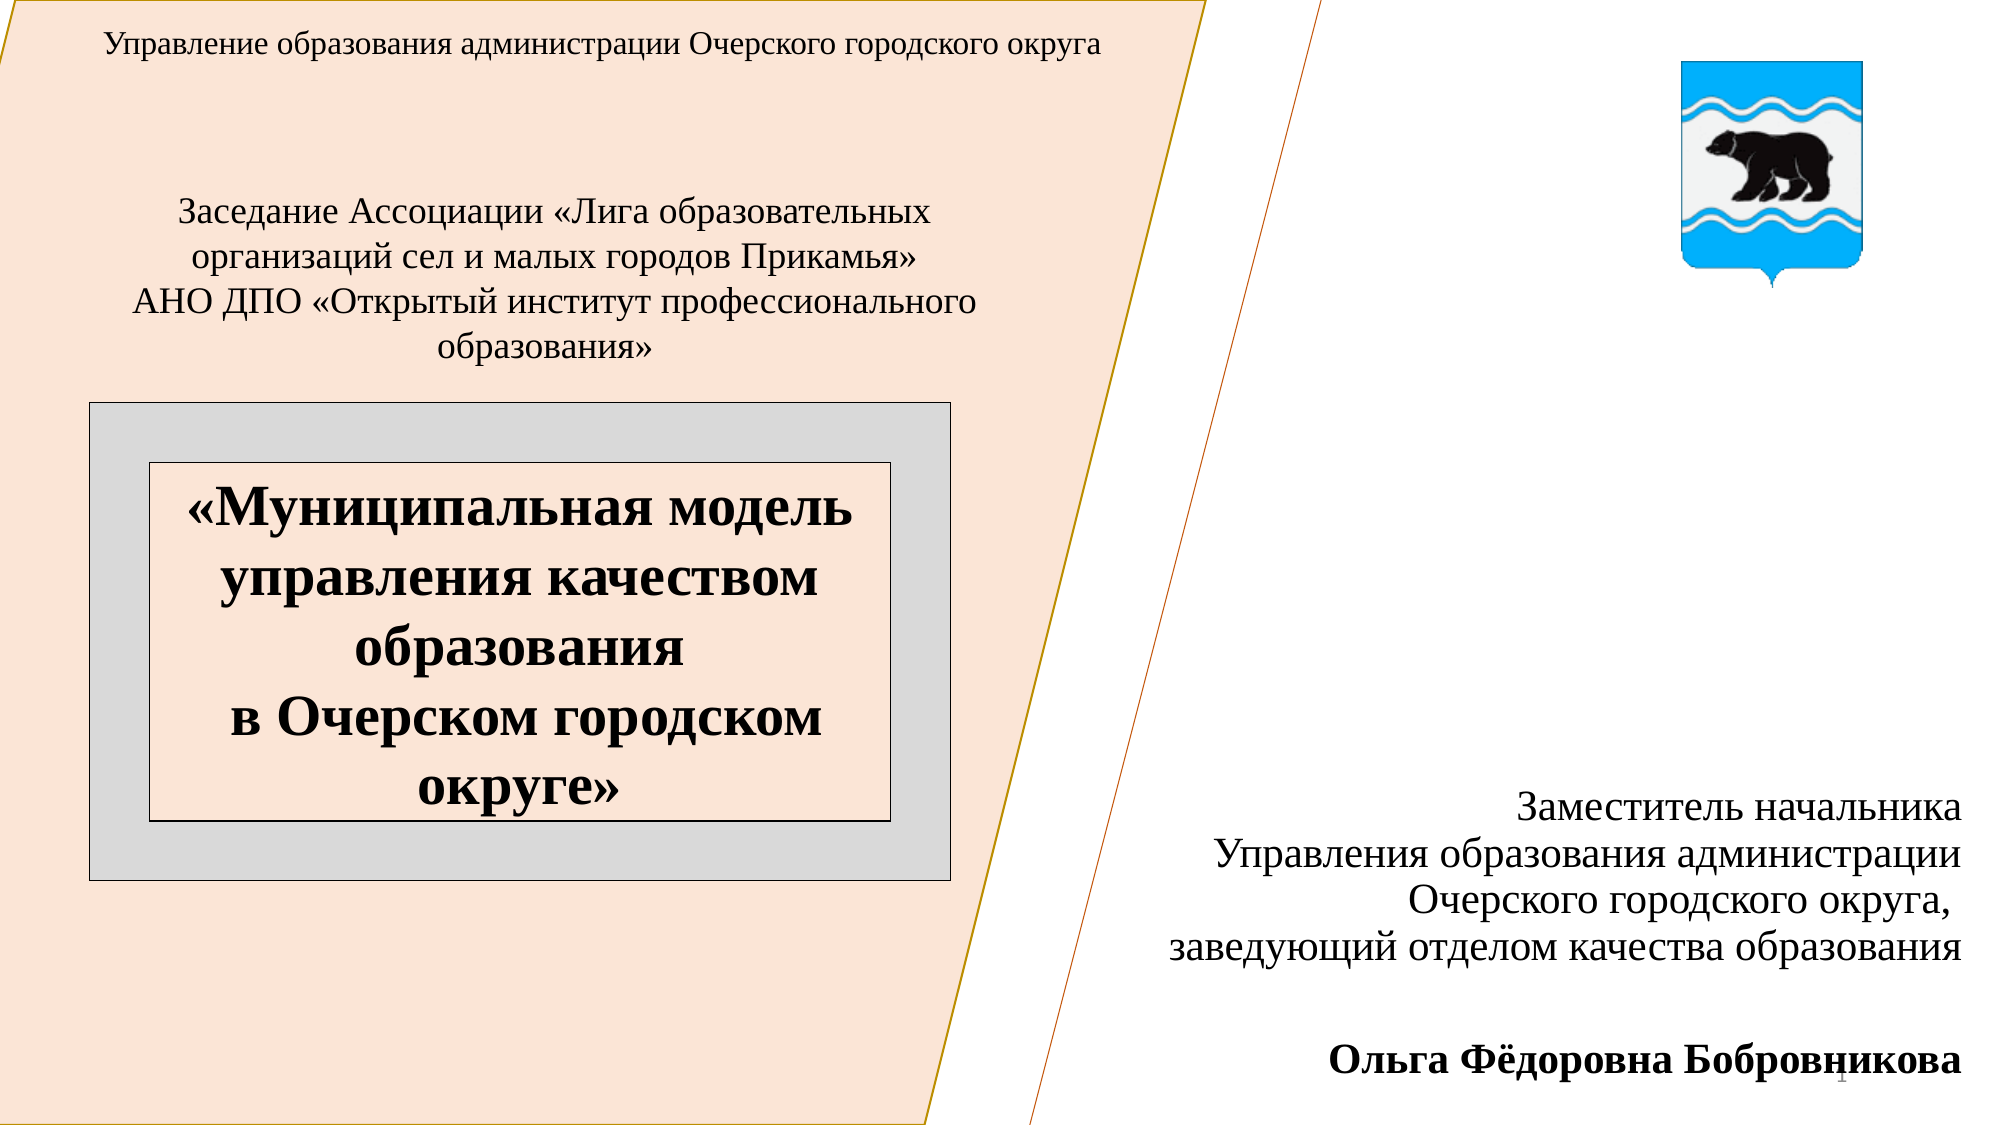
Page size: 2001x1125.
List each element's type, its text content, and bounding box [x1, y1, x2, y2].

text_box Заседание Ассоциации «Лига образовательных организаций сел и малых городов Прикамья» АНО ДПО «Открытый институт профессионального образования» [109, 178, 1000, 374]
picture [1681, 110, 1863, 220]
text_box «Муниципальная модель управления качеством образования в Очерском городском округе» [89, 402, 951, 881]
picture [1681, 97, 1863, 116]
text_box Управление образования администрации Очерского городского округа [29, 29, 1029, 93]
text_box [1029, 0, 1322, 1125]
picture [1681, 214, 1863, 234]
text_box [0, 0, 1029, 1125]
picture [1681, 251, 1863, 288]
list Заместитель начальника Управления образования администрации Очерского городского округа, заведующий отделом качества образования Ольга Фёдоровна Бобровникова [1322, 776, 1978, 1091]
slide_number 1 [1412, 1042, 1863, 1103]
